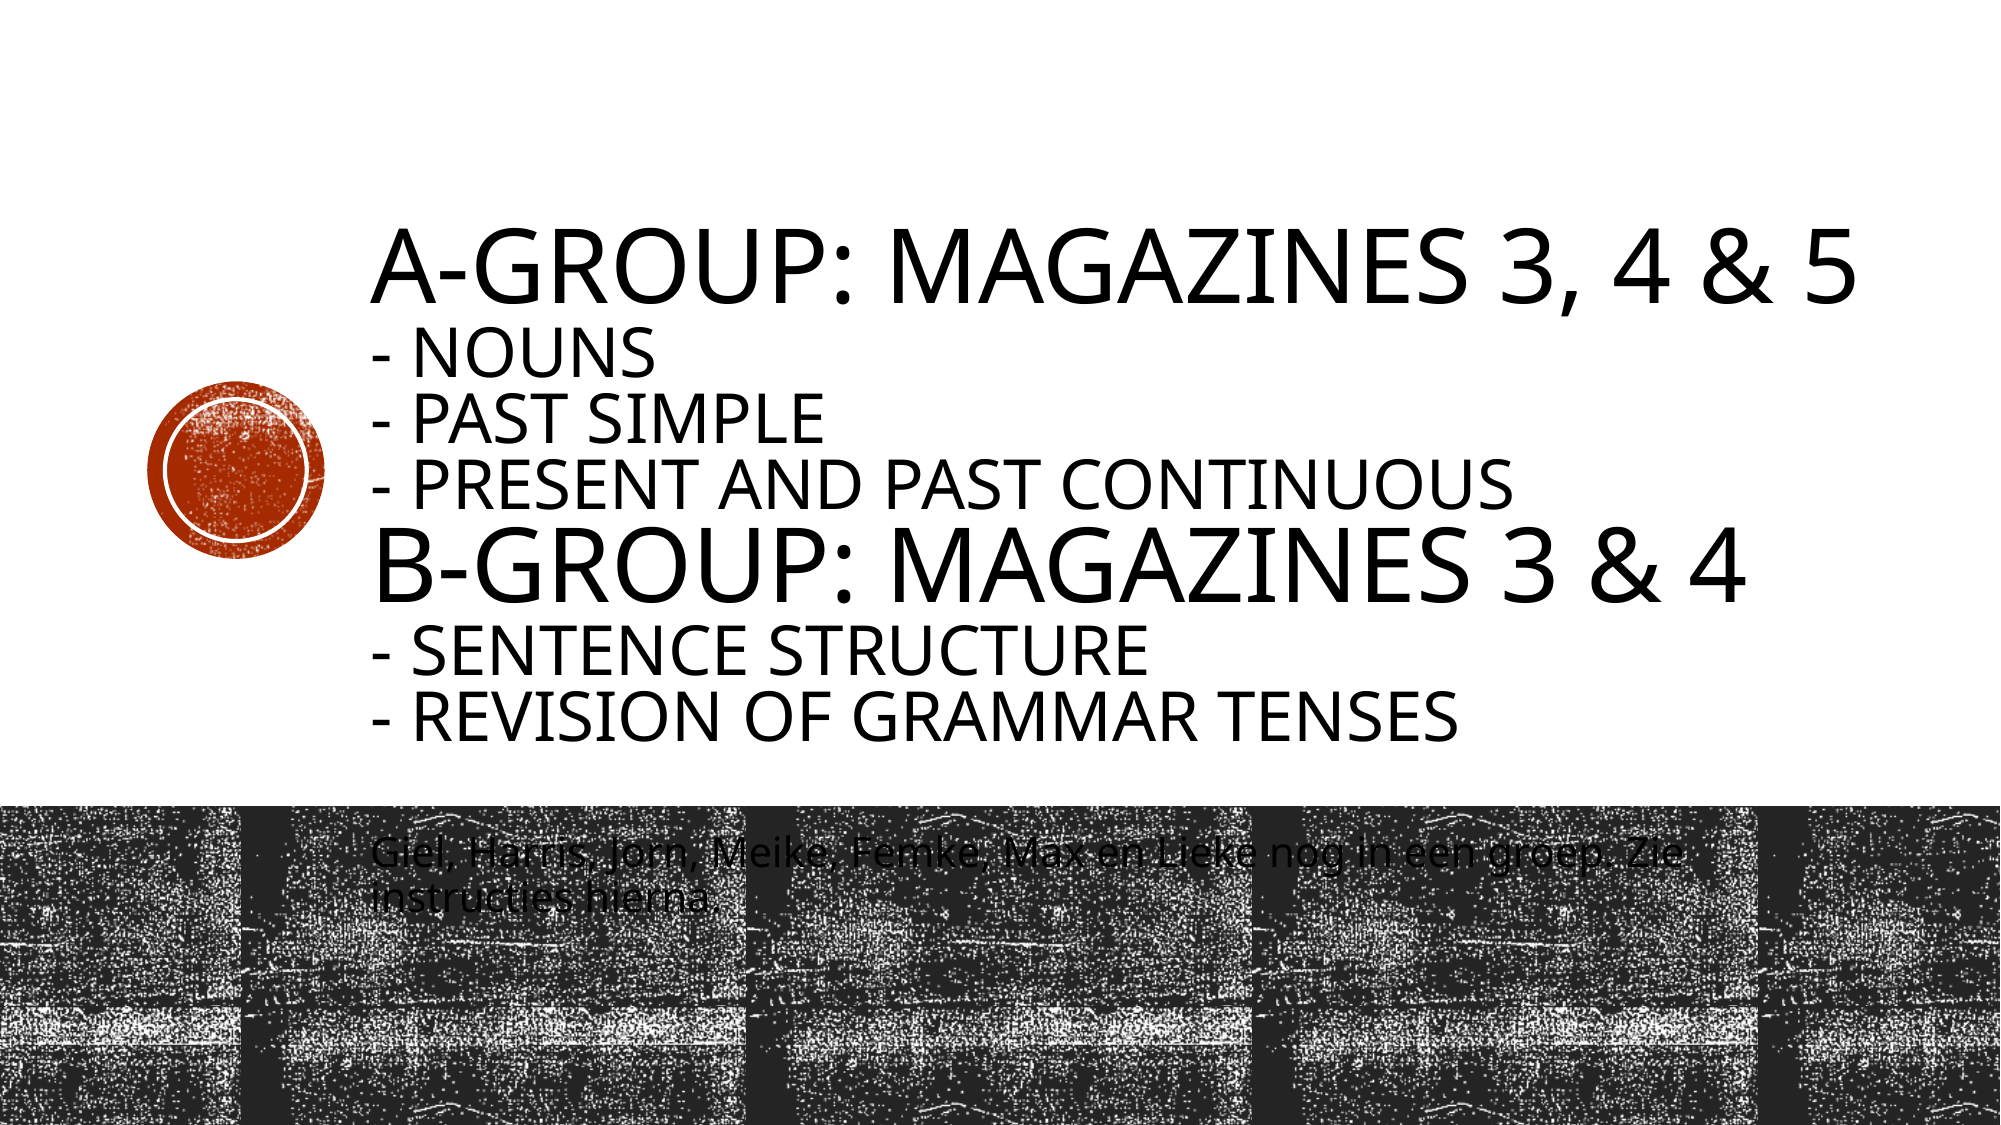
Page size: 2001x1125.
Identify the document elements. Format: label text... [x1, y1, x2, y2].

title A-group: magazines 3, 4 & 5 - Nouns - past simple - present and past continuous B-group: magazines 3 & 4 - sentence structure - revision of grammar tenses [355, 201, 1878, 779]
list Giel, Harris, Jorn, Meike, Femke, Max en Lieke nog in een groep. Zie instructies hierna. [355, 823, 1841, 999]
